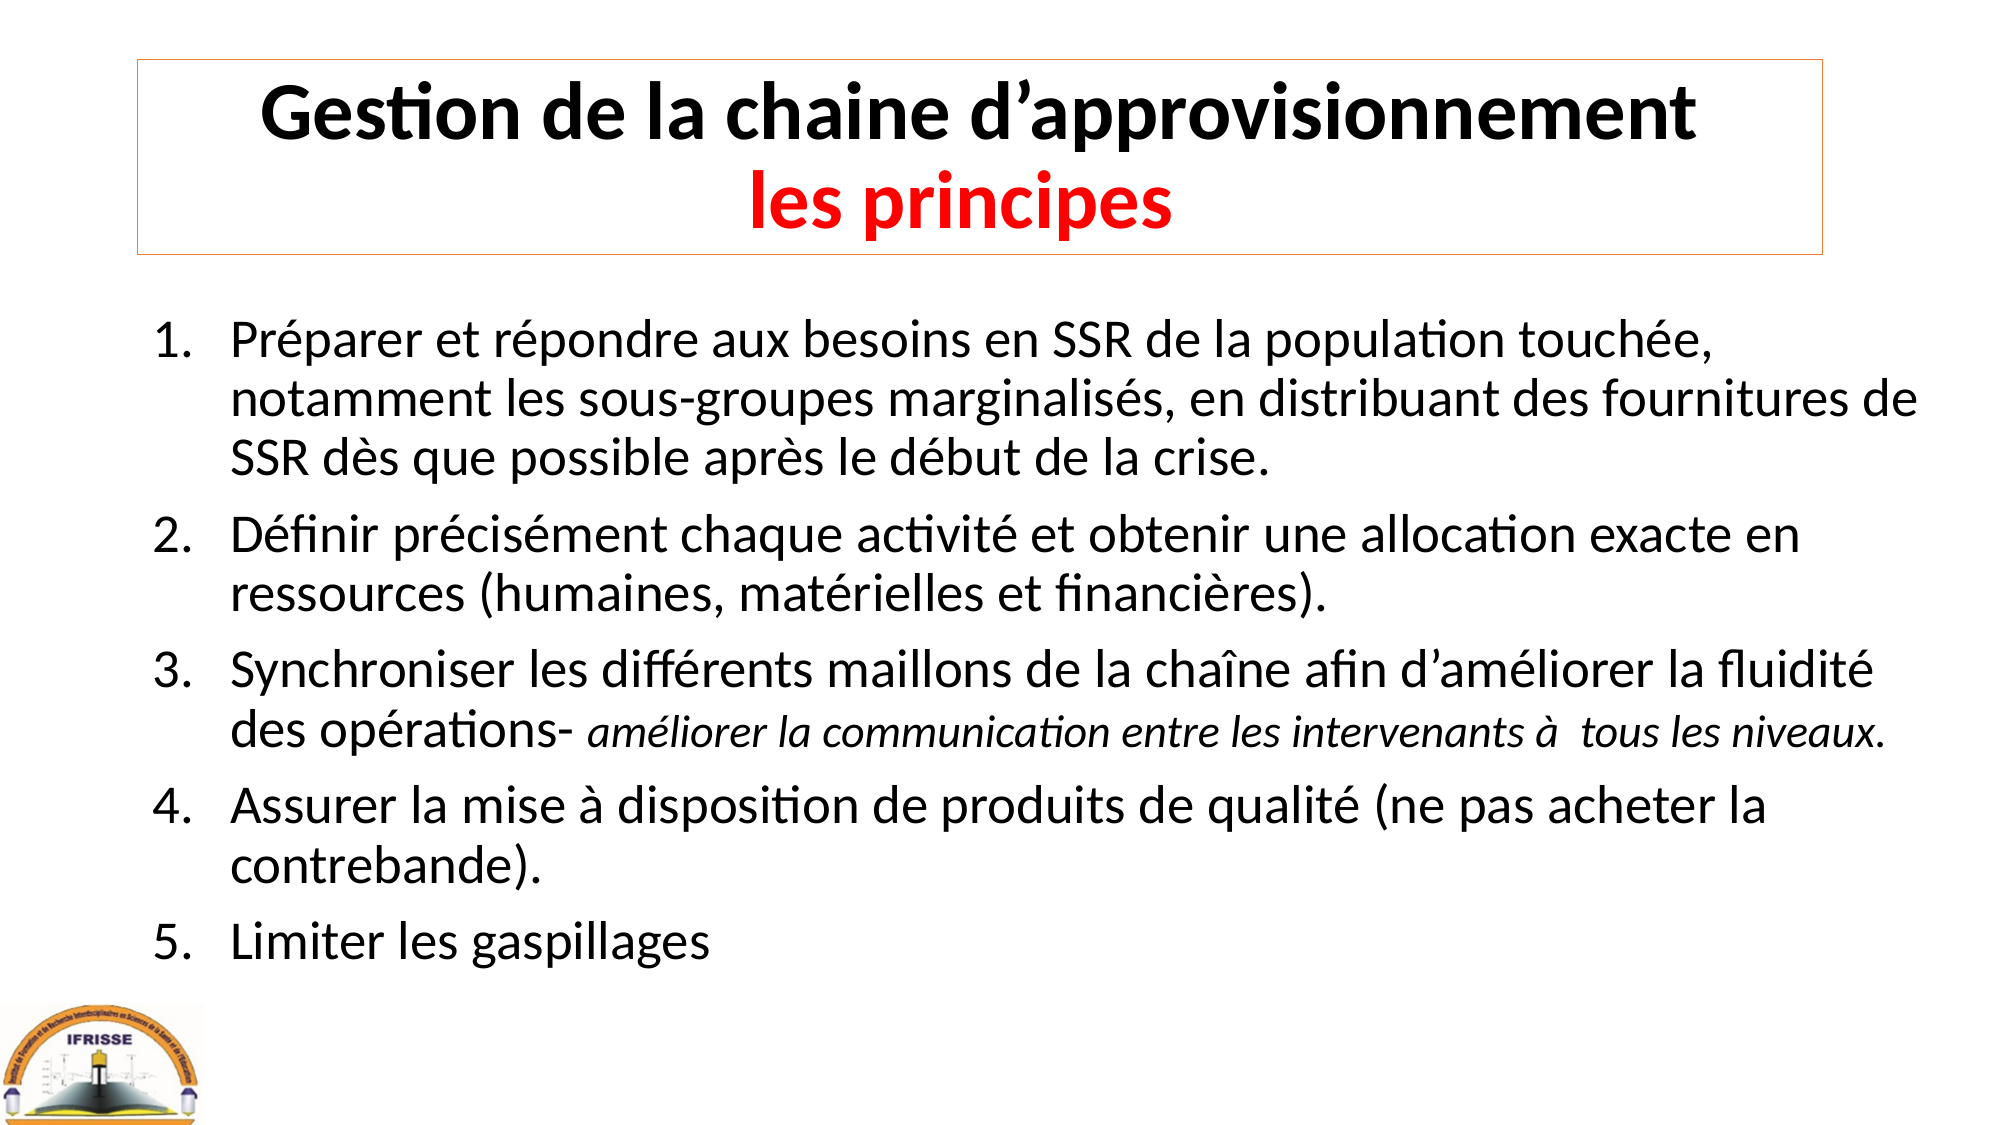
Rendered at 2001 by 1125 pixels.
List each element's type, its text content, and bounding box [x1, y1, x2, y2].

picture [0, 1003, 204, 1125]
title Gestion de la chaine d’approvisionnement les principes [137, 59, 1823, 255]
list Préparer et répondre aux besoins en SSR de la population touchée, notamment les sous-groupes marginalisés, en distribuant des fournitures de SSR dès que possible après le début de la crise. Définir précisément chaque activité et obtenir une allocation exacte en ressources (humaines, matérielles et financières). Synchroniser les différents maillons de la chaîne afin d’améliorer la fluidité des opérations- améliorer la communication entre les intervenants à tous les niveaux. Assurer la mise à disposition de produits de qualité (ne pas acheter la contrebande). Limiter les gaspillages [137, 302, 1941, 1019]
